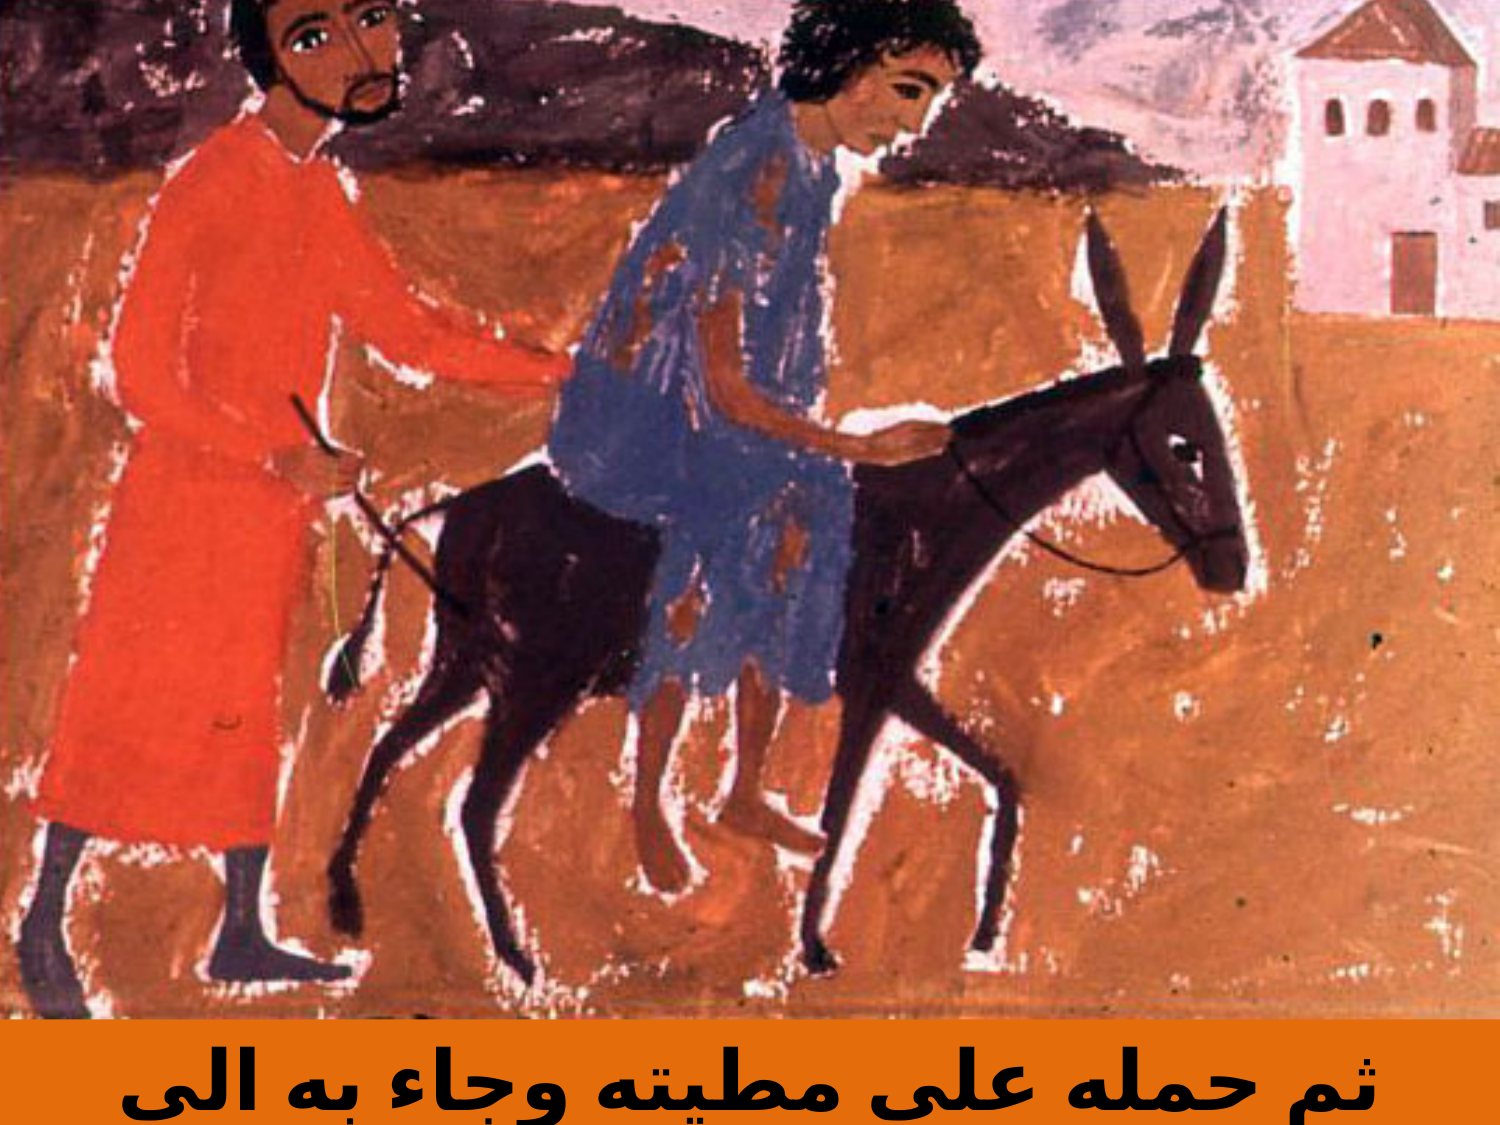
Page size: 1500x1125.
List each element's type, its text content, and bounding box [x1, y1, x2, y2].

text_box ثم حمله على مطيته وجاء به الى فندق واعتنى بأمره [0, 1026, 1500, 1125]
picture [0, 0, 1500, 1020]
